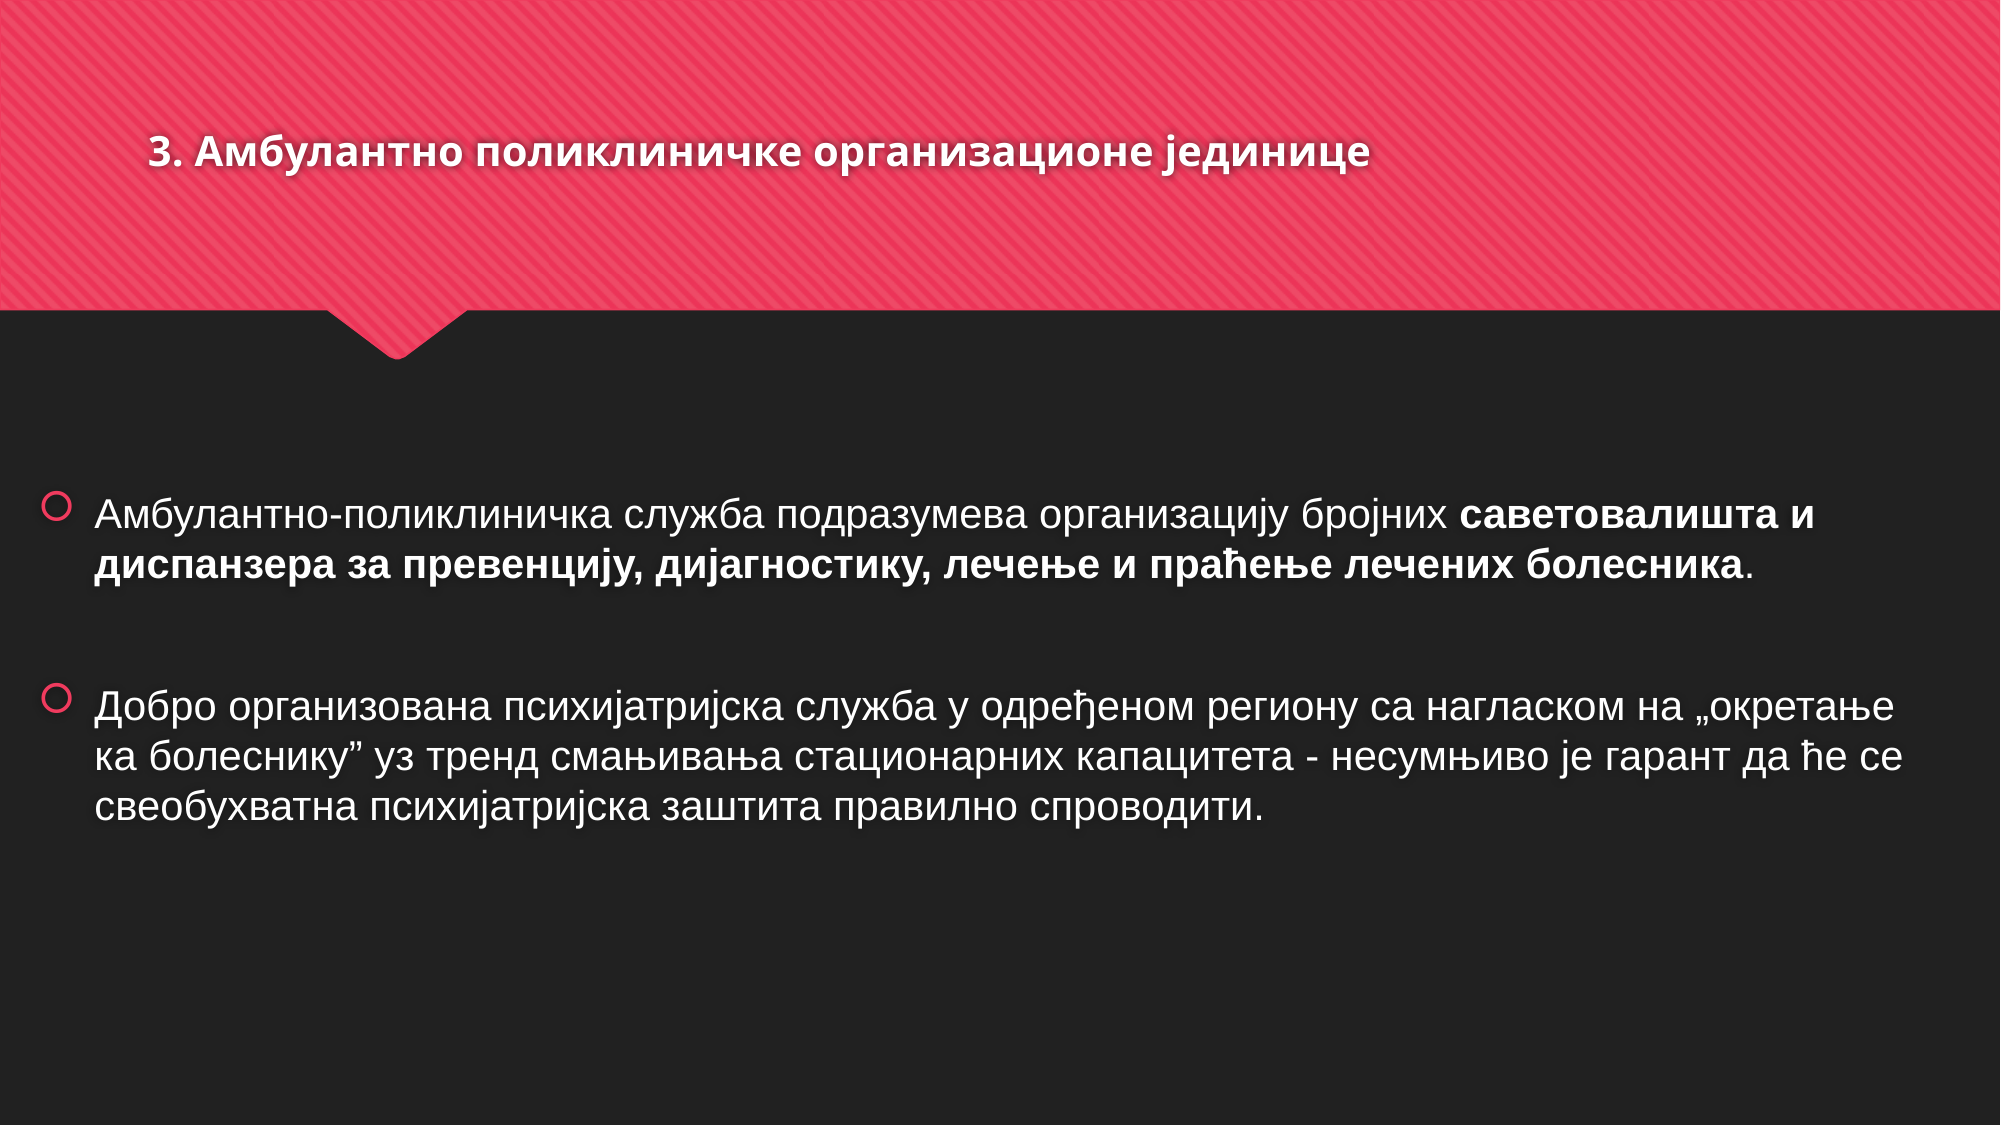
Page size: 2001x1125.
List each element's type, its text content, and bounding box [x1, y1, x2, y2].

list Амбулантно-поликлиничка служба подразумева организацију бројних саветовалишта и диспанзера за превенцију, дијагностику, лечење и праћење лечених болесника. Добро организована психијатријска служба у одређеном региону са нагласком на „окретање ка болеснику” уз тренд смањивања стационарних капацитета - несумњиво је гарант да ће се свеобухватна психијатријска заштита правилно спроводити. [23, 364, 1962, 1087]
title 3. Амбулантно поликлиничке организационе јединице [132, 73, 1868, 233]
